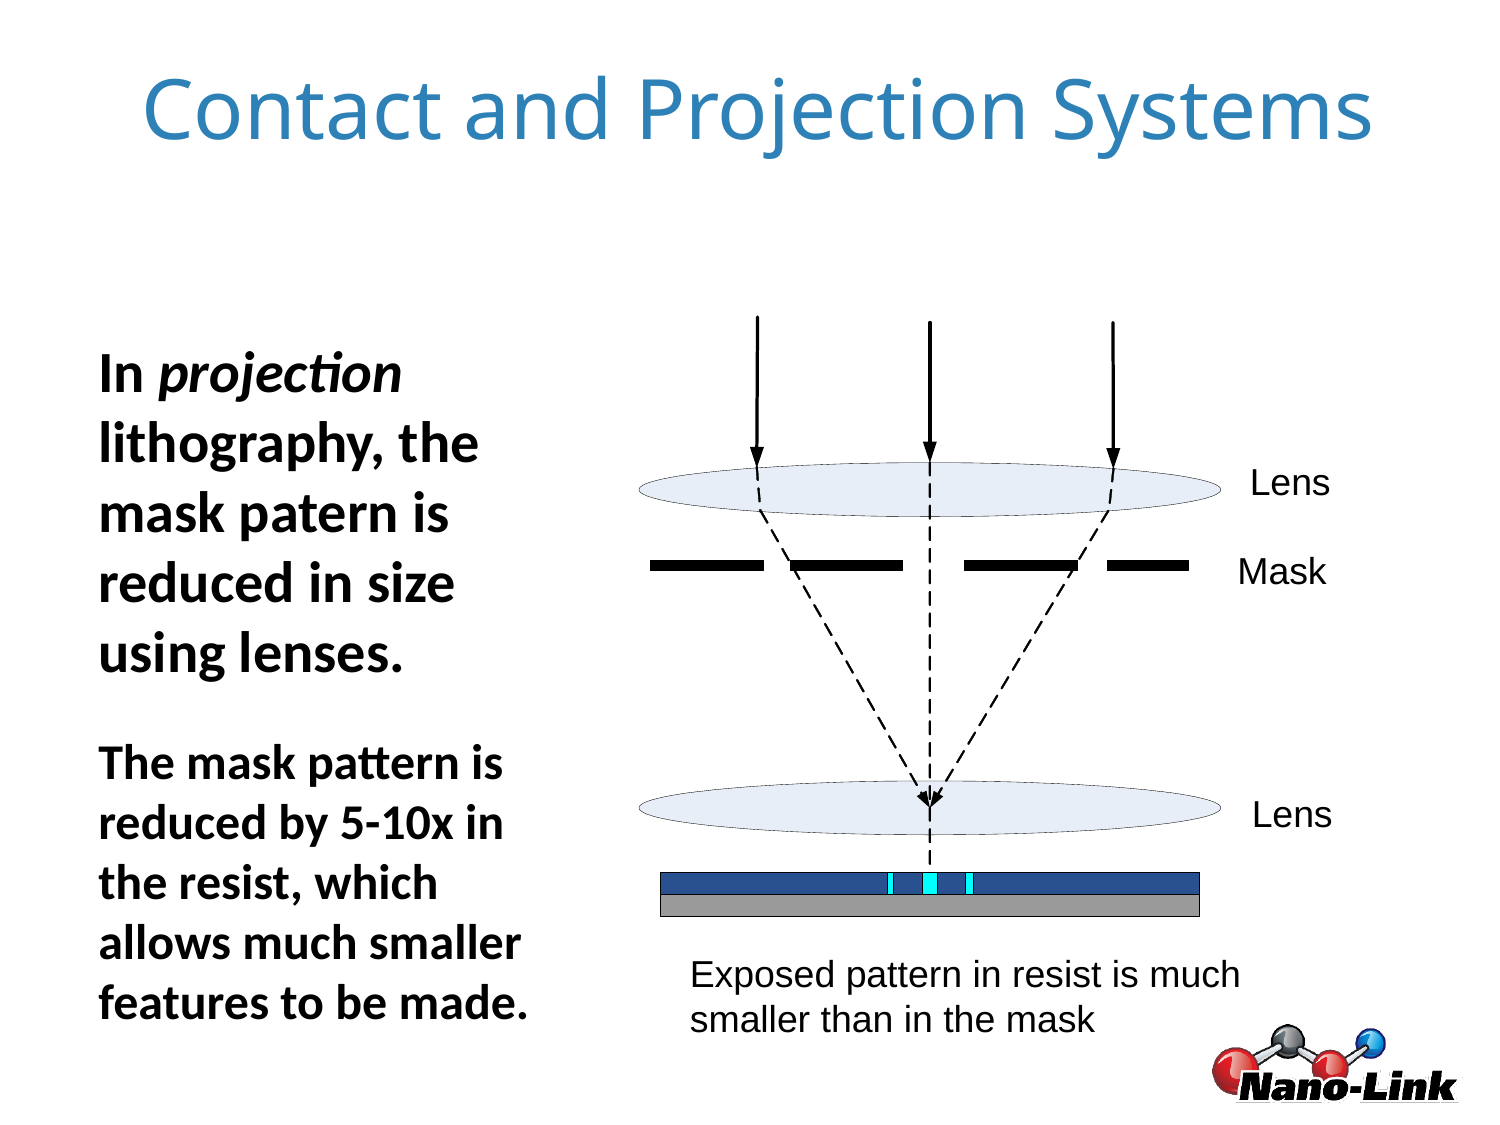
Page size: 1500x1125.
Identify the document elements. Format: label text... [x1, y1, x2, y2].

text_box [636, 313, 1448, 918]
text_box Exposed pattern in resist is much smaller than in the mask [674, 942, 1322, 1048]
title Contact and Projection Systems [83, 48, 1434, 174]
list In projection lithography, the mask patern is reduced in size using lenses. The mask pattern is reduced by 5-10x in the resist, which allows much smaller features to be made. [83, 327, 551, 1078]
picture [1212, 1024, 1463, 1103]
